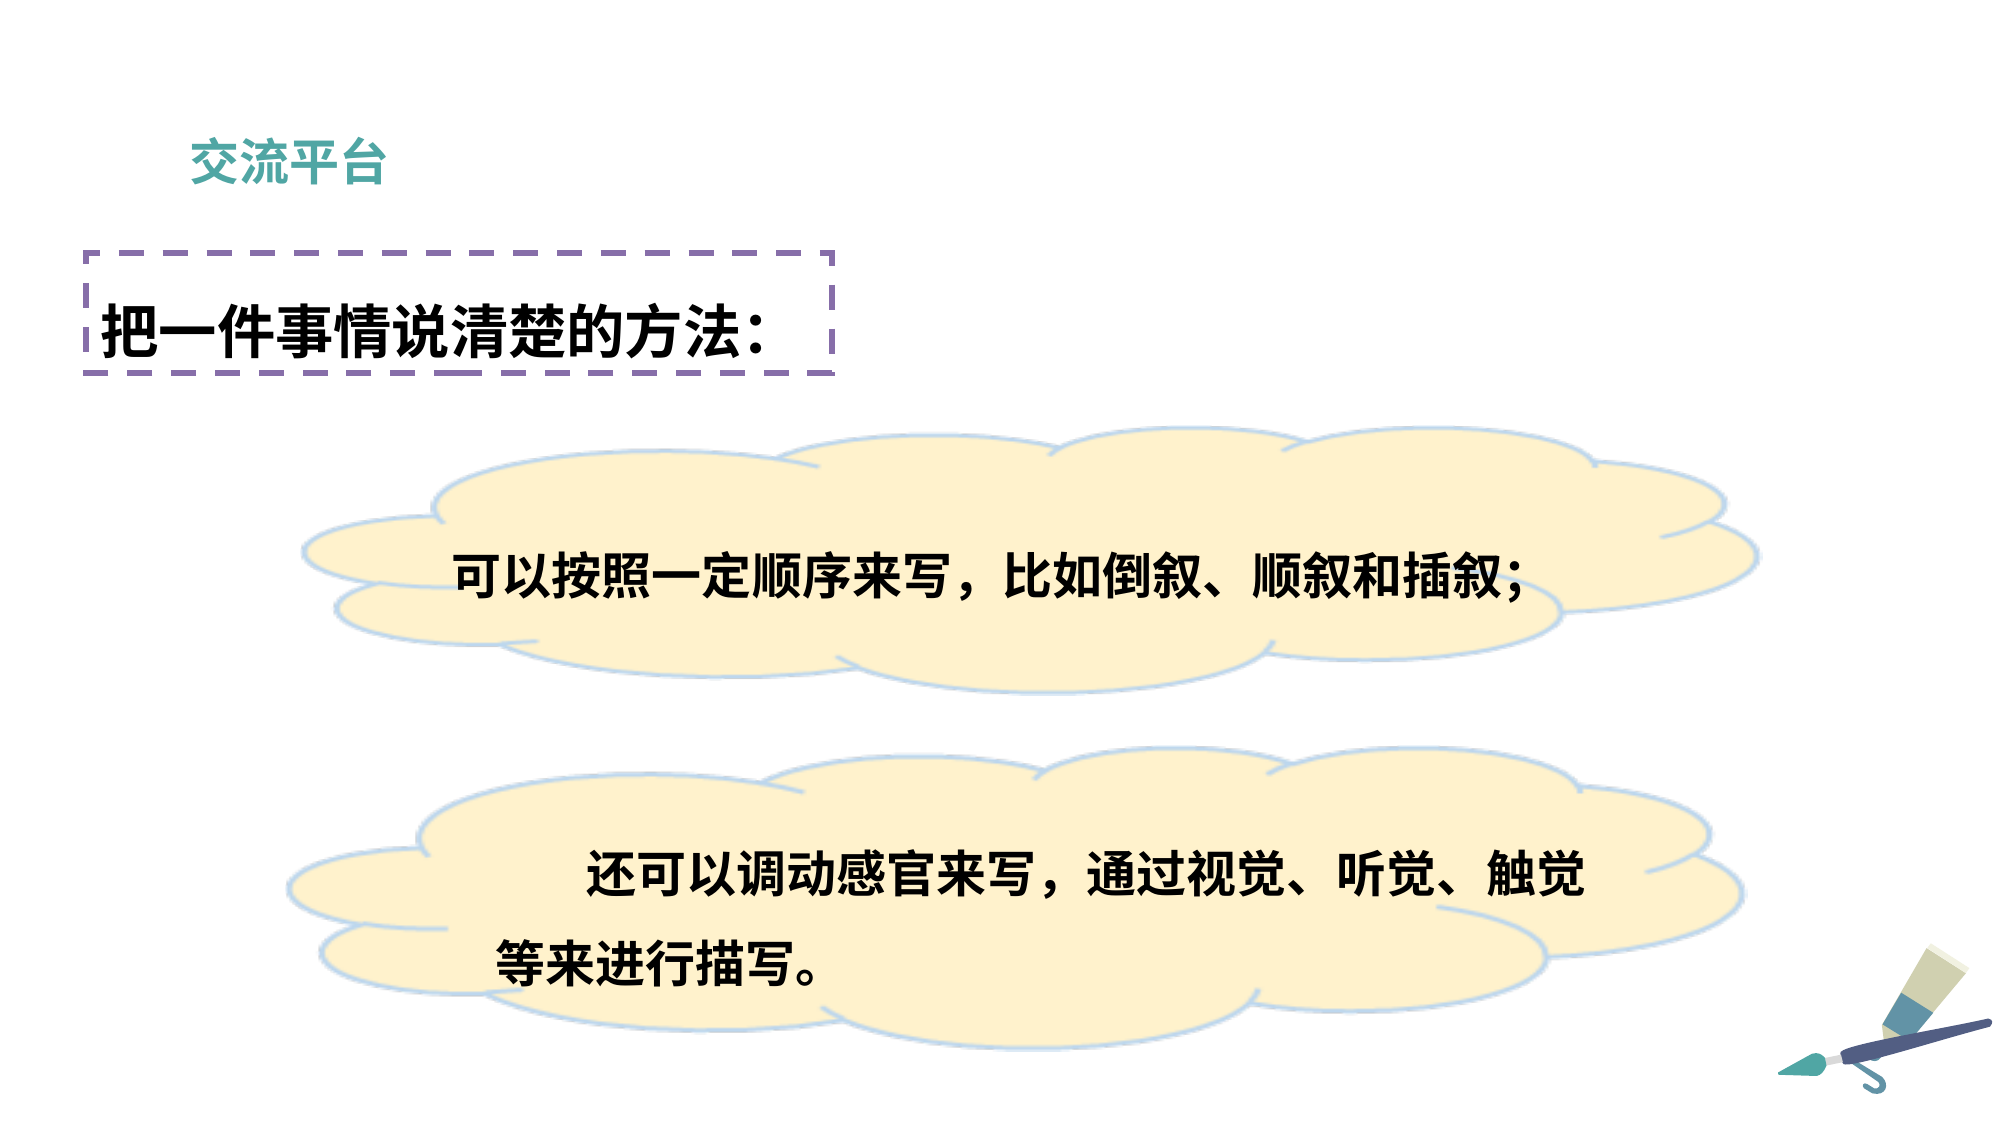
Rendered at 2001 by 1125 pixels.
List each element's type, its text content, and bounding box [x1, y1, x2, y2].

text_box 把一件事情说清楚的方法： [85, 252, 833, 374]
picture [285, 745, 1748, 1052]
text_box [1811, 945, 1974, 1125]
text_box 交流平台 [174, 123, 405, 199]
picture [300, 425, 1764, 696]
